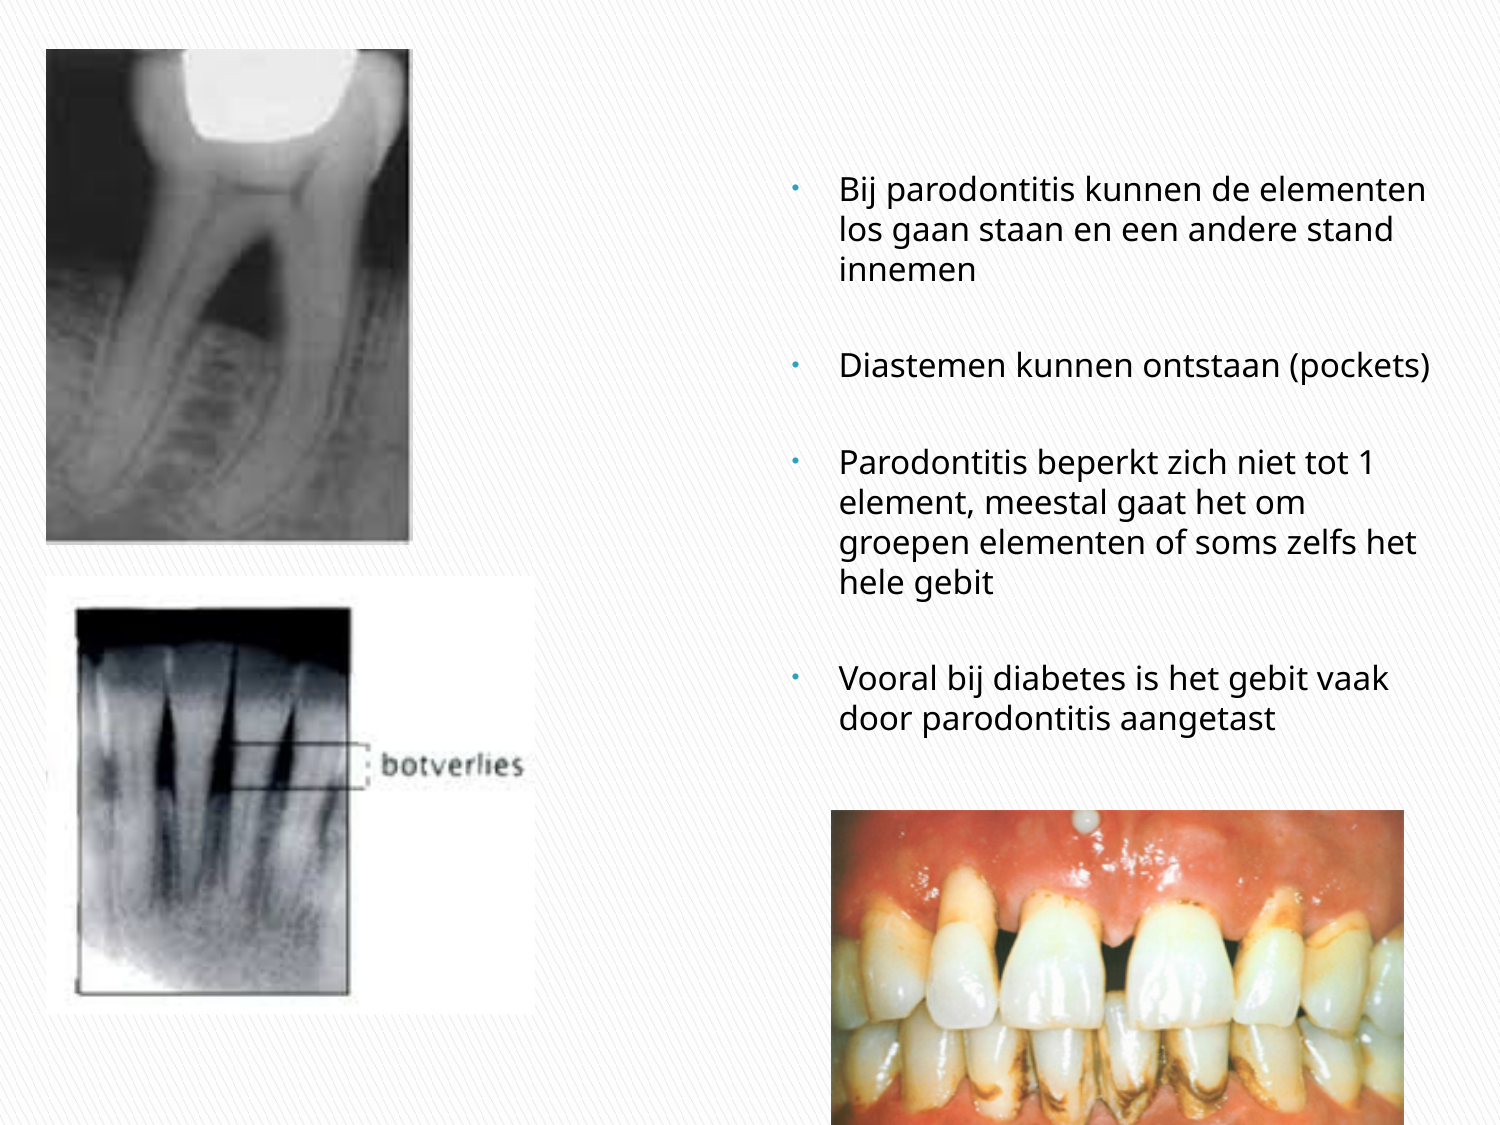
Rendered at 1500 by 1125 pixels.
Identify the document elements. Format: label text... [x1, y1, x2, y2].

picture [831, 810, 1405, 1125]
picture [46, 576, 535, 1014]
list Bij parodontitis kunnen de elementen los gaan staan en een andere stand innemen Diastemen kunnen ontstaan (pockets) Parodontitis beperkt zich niet tot 1 element, meestal gaat het om groepen elementen of soms zelfs het hele gebit Vooral bij diabetes is het gebit vaak door parodontitis aangetast [776, 160, 1459, 928]
picture [46, 49, 413, 545]
